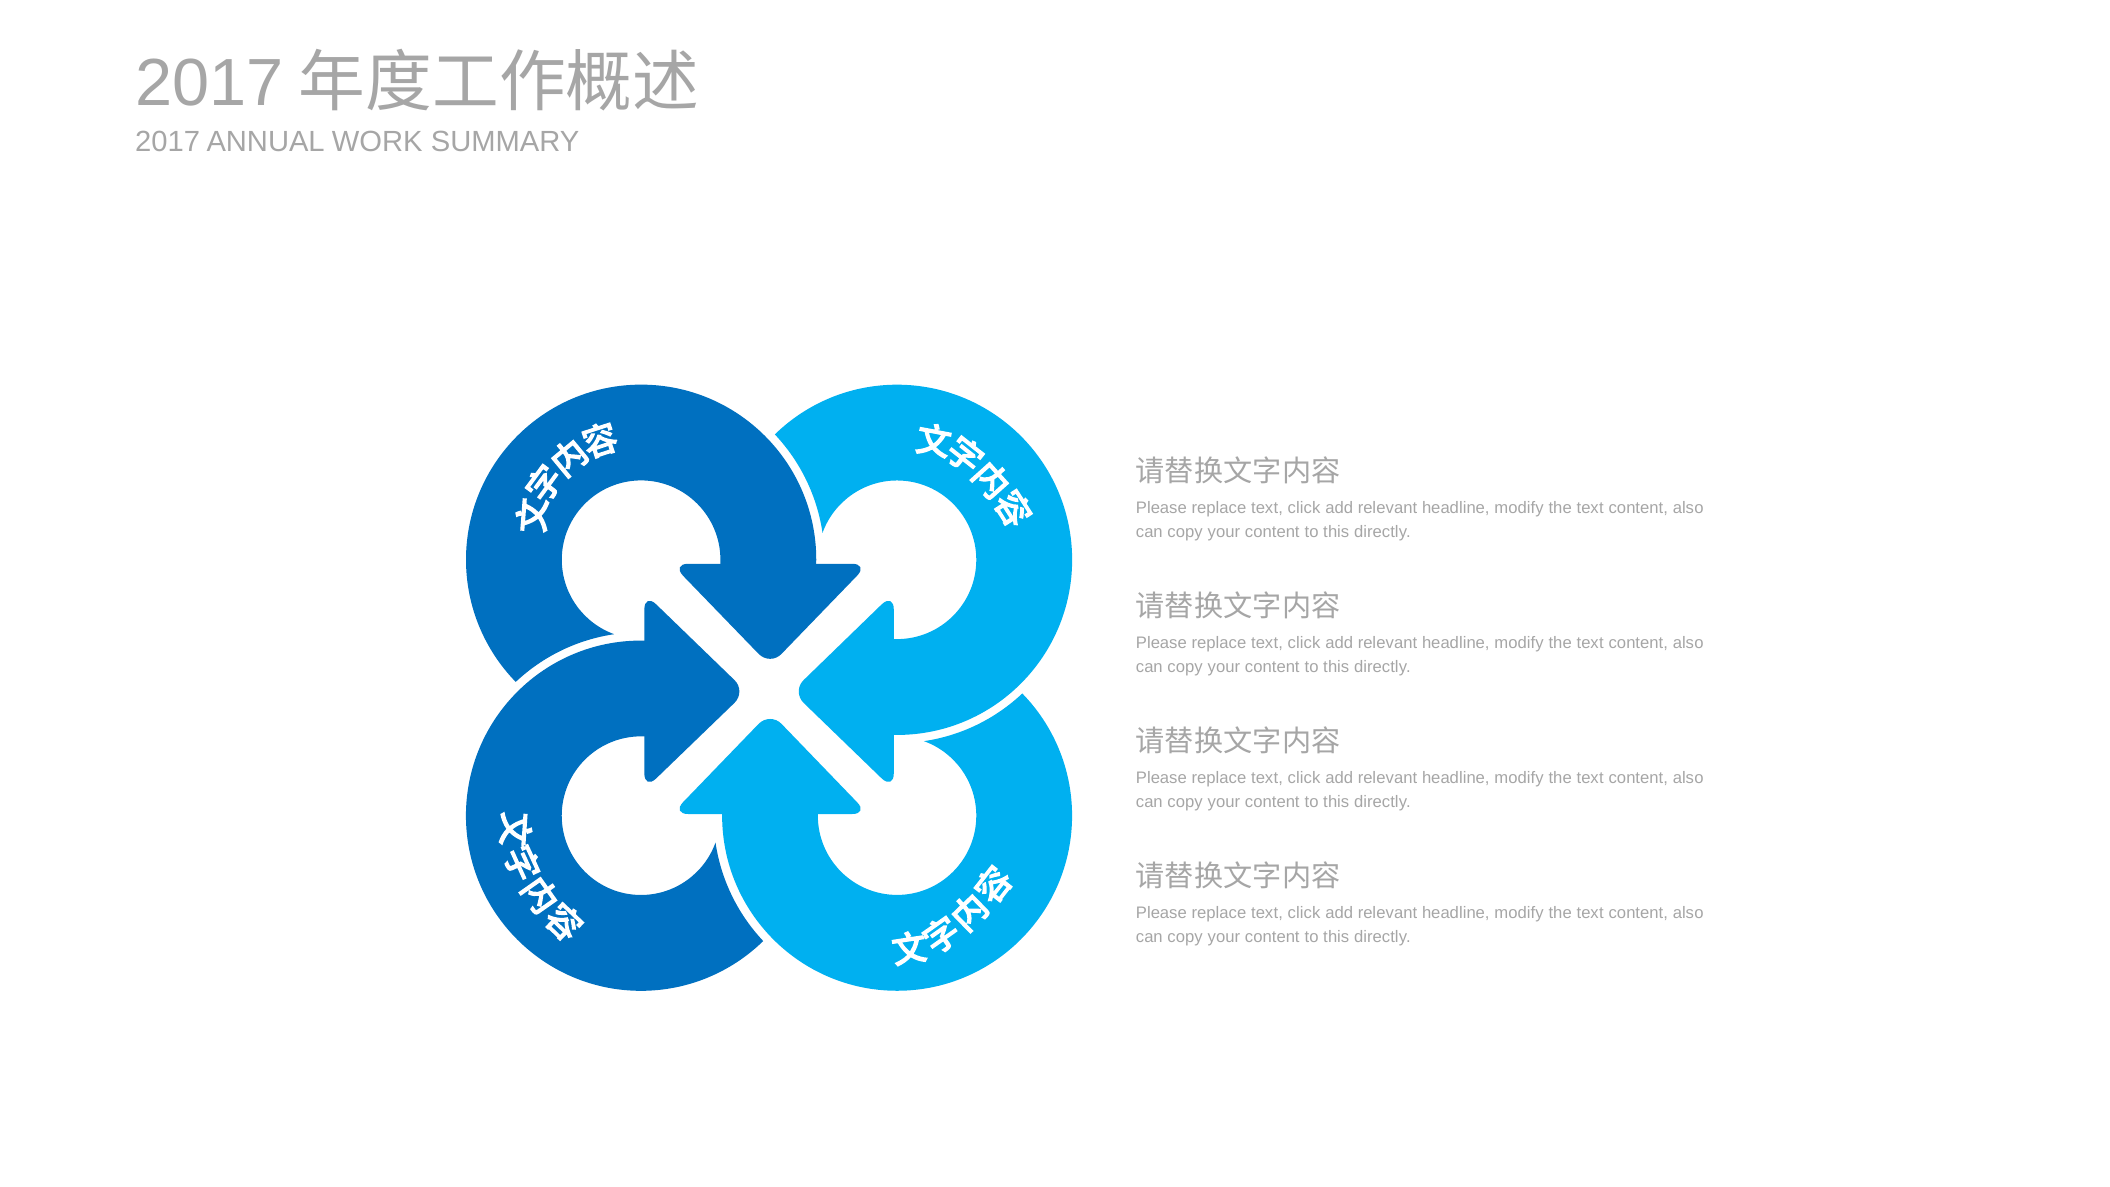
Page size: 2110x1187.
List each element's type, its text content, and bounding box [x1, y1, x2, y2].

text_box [465, 384, 1073, 991]
text_box 2017 ANNUAL WORK SUMMARY [135, 122, 596, 158]
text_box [1135, 580, 1728, 674]
text_box 2017年度工作概述 [135, 38, 783, 119]
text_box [1135, 715, 1728, 810]
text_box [1135, 850, 1728, 945]
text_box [1135, 444, 1728, 539]
